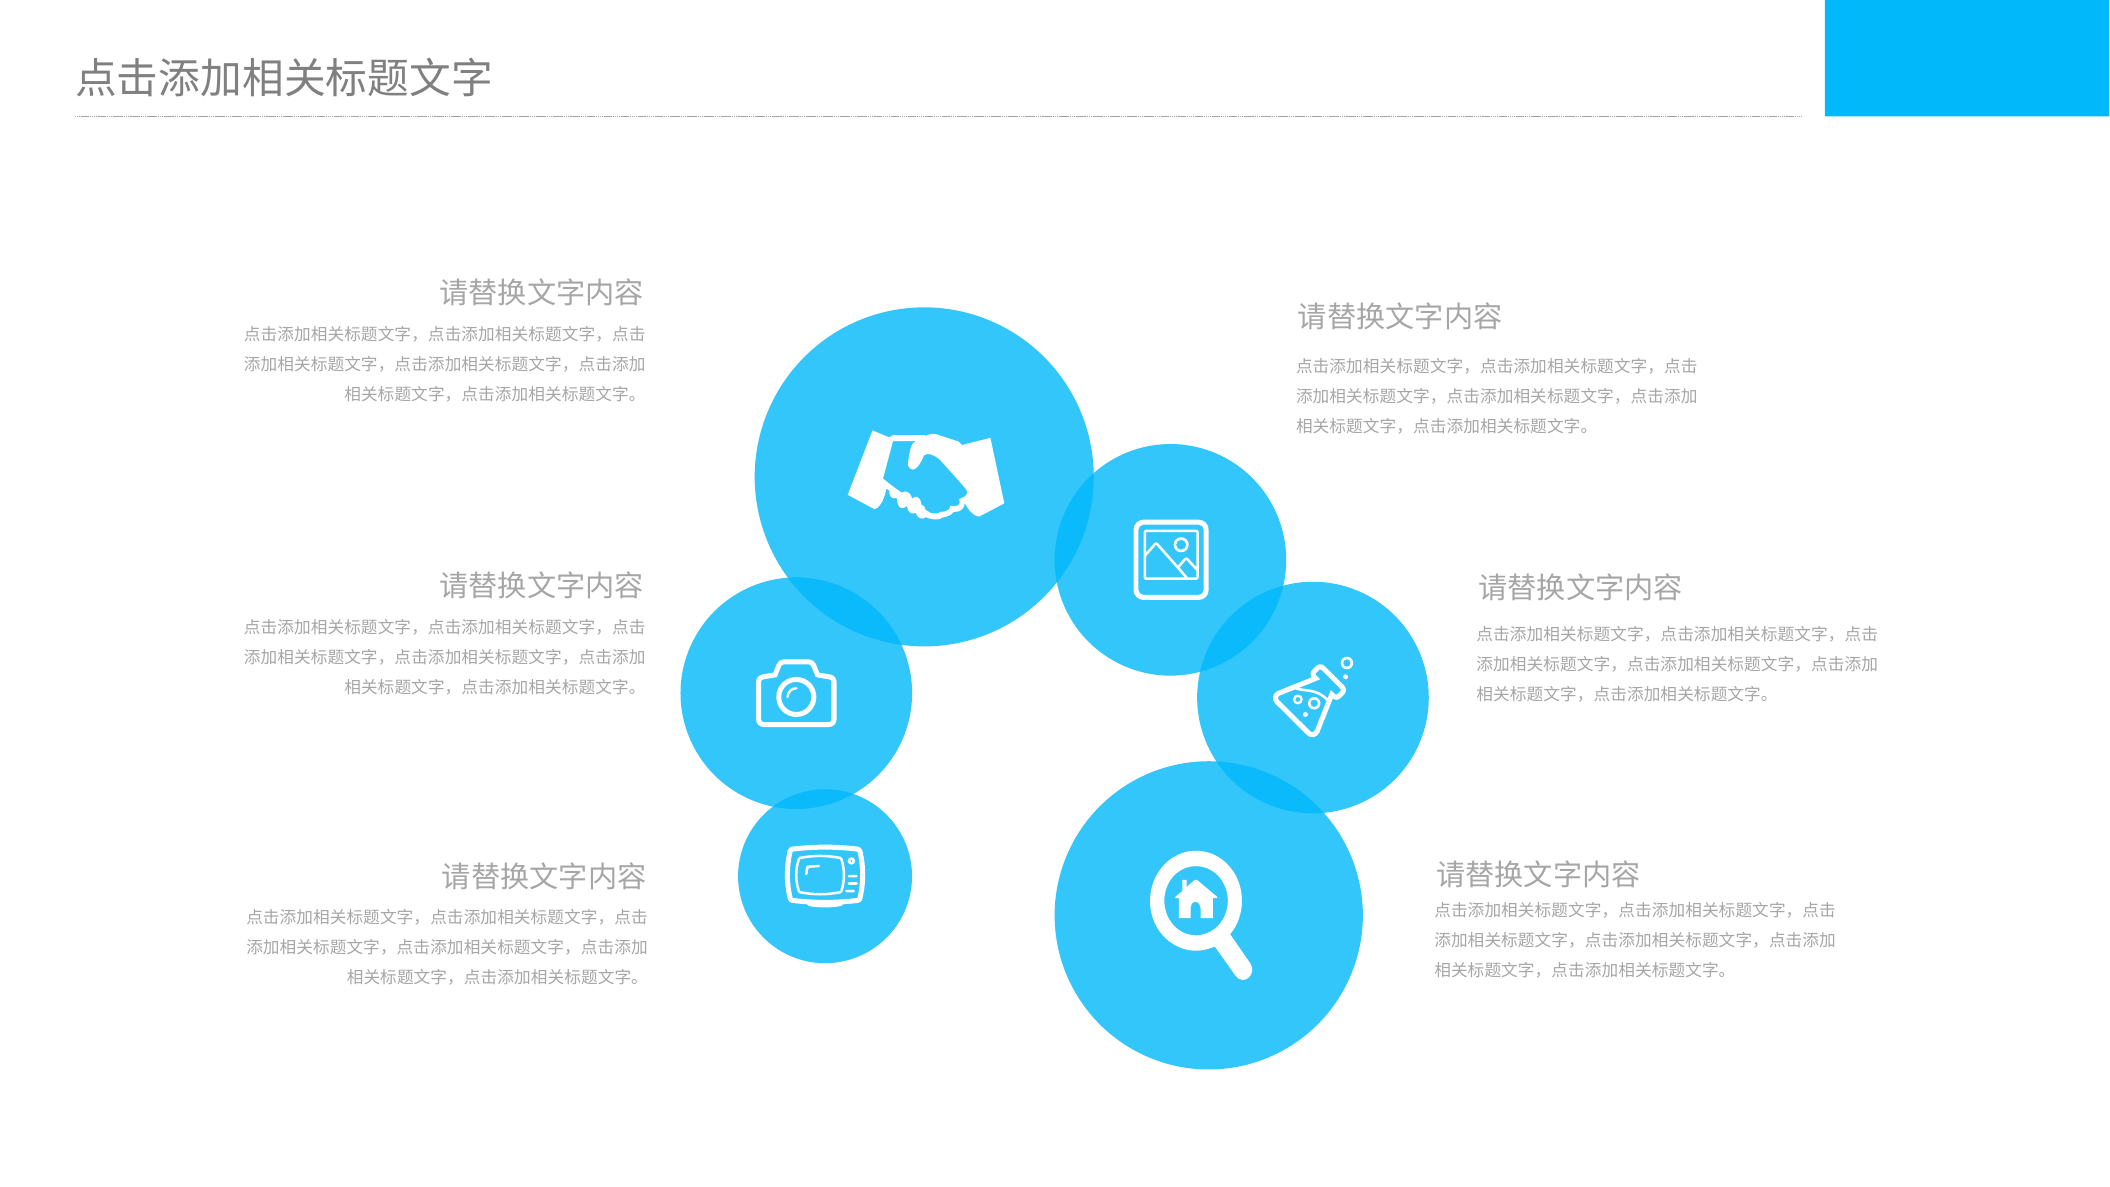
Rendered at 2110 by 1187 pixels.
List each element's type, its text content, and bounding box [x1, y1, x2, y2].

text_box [680, 577, 913, 809]
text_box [754, 307, 1094, 647]
text_box 点击添加相关标题文字，点击添加相关标题文字，点击添加相关标题文字，点击添加相关标题文字，点击添加相关标题文字，点击添加相关标题文字。 [227, 890, 663, 995]
text_box 请替换文字内容 [261, 552, 661, 611]
text_box 请替换文字内容 [263, 843, 663, 901]
text_box 请替换文字内容 [261, 259, 661, 318]
text_box 点击添加相关标题文字，点击添加相关标题文字，点击添加相关标题文字，点击添加相关标题文字，点击添加相关标题文字，点击添加相关标题文字。 [1420, 883, 1856, 988]
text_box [1054, 761, 1363, 1070]
text_box 请替换文字内容 [1282, 283, 1681, 341]
text_box 点击添加相关标题文字，点击添加相关标题文字，点击添加相关标题文字，点击添加相关标题文字，点击添加相关标题文字，点击添加相关标题文字。 [224, 306, 660, 411]
text_box 点击添加相关标题文字 [59, 44, 563, 107]
text_box 点击添加相关标题文字，点击添加相关标题文字，点击添加相关标题文字，点击添加相关标题文字，点击添加相关标题文字，点击添加相关标题文字。 [224, 599, 660, 704]
text_box 点击添加相关标题文字，点击添加相关标题文字，点击添加相关标题文字，点击添加相关标题文字，点击添加相关标题文字，点击添加相关标题文字。 [1462, 606, 1898, 711]
text_box 请替换文字内容 [1420, 841, 1819, 899]
text_box 请替换文字内容 [1462, 554, 1862, 613]
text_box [1054, 444, 1287, 676]
text_box 点击添加相关标题文字，点击添加相关标题文字，点击添加相关标题文字，点击添加相关标题文字，点击添加相关标题文字，点击添加相关标题文字。 [1281, 338, 1717, 443]
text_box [1197, 581, 1429, 814]
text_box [738, 789, 913, 964]
